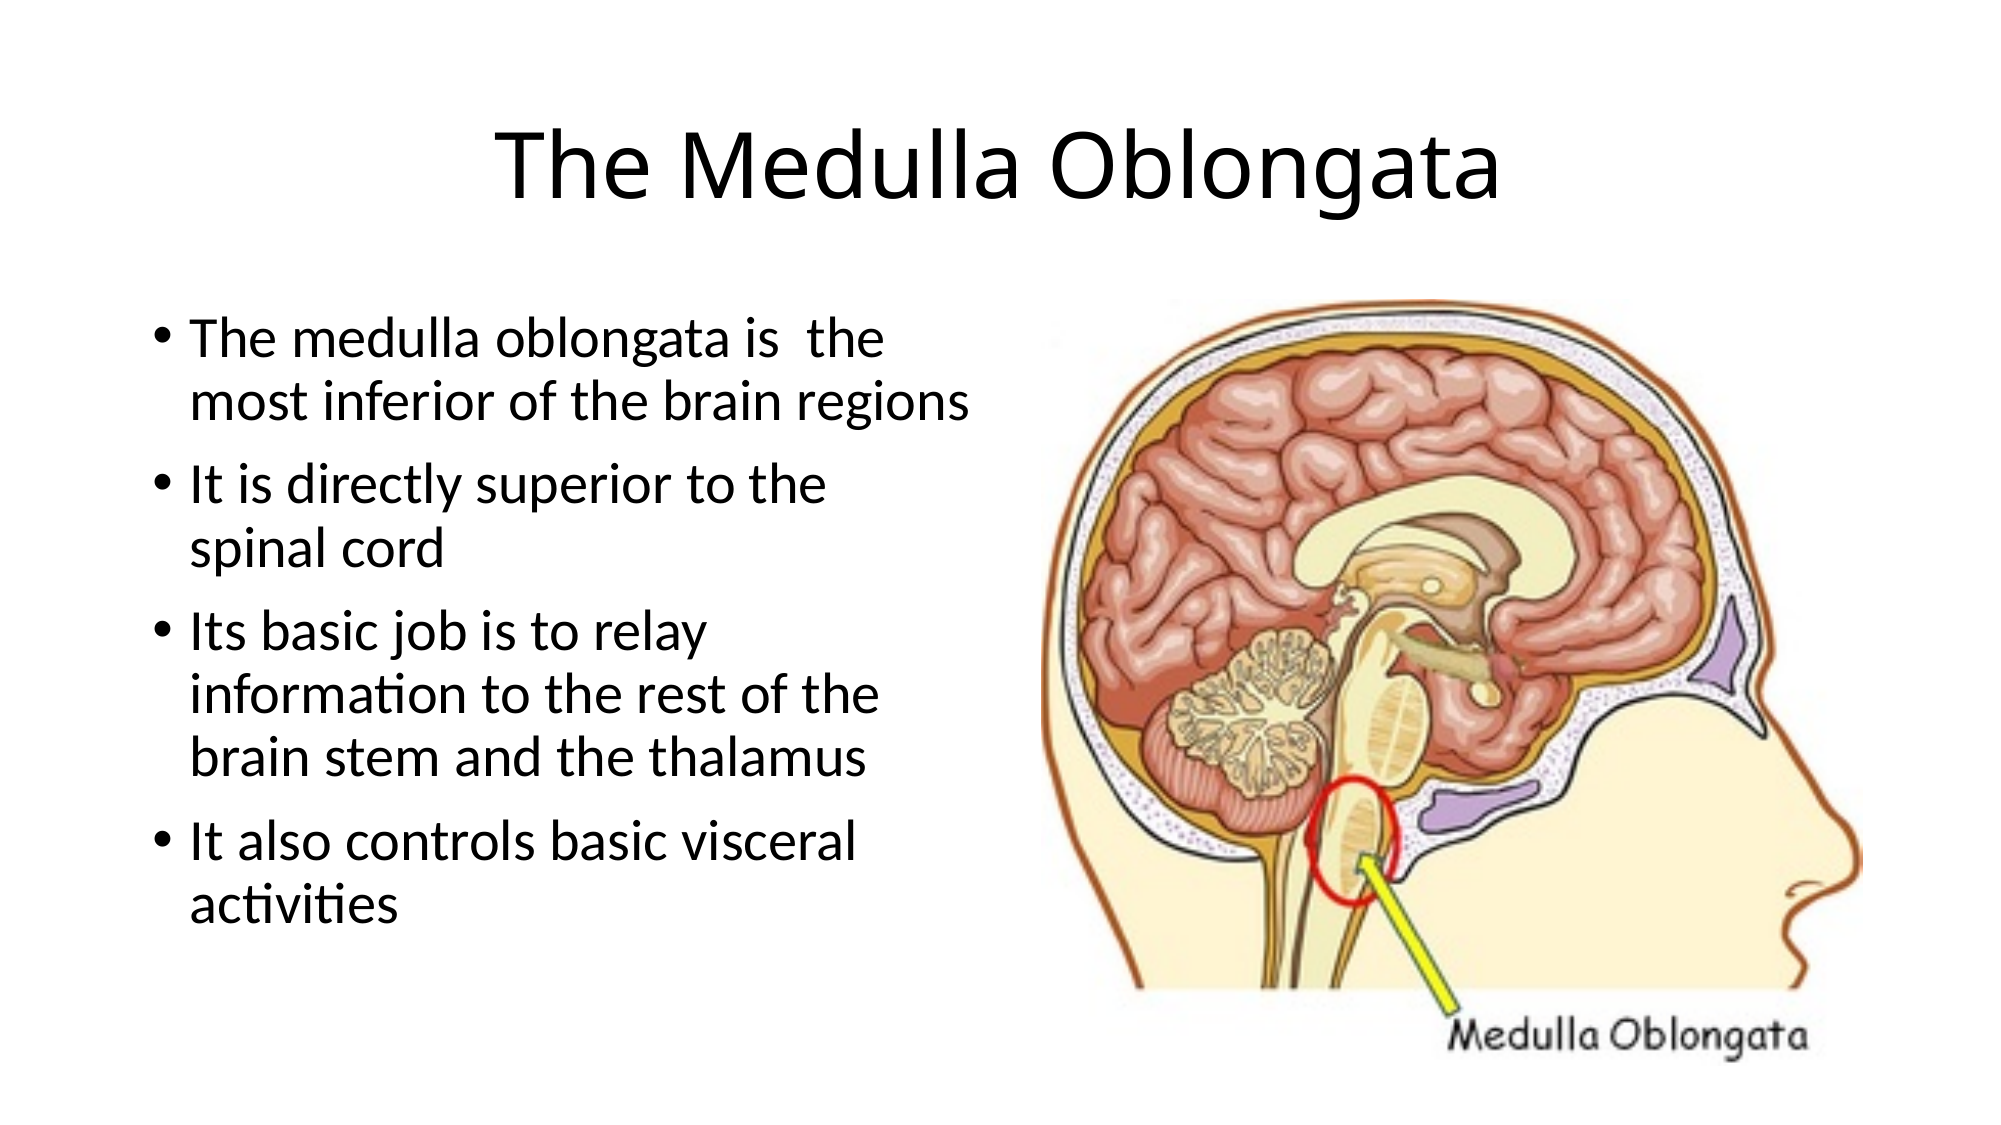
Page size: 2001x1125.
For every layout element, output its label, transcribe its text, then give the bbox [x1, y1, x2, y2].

picture [1041, 299, 1863, 1066]
title The Medulla Oblongata [137, 59, 1863, 278]
list The medulla oblongata is the most inferior of the brain regions It is directly superior to the spinal cord Its basic job is to relay information to the rest of the brain stem and the thalamus It also controls basic visceral activities [137, 299, 988, 1014]
